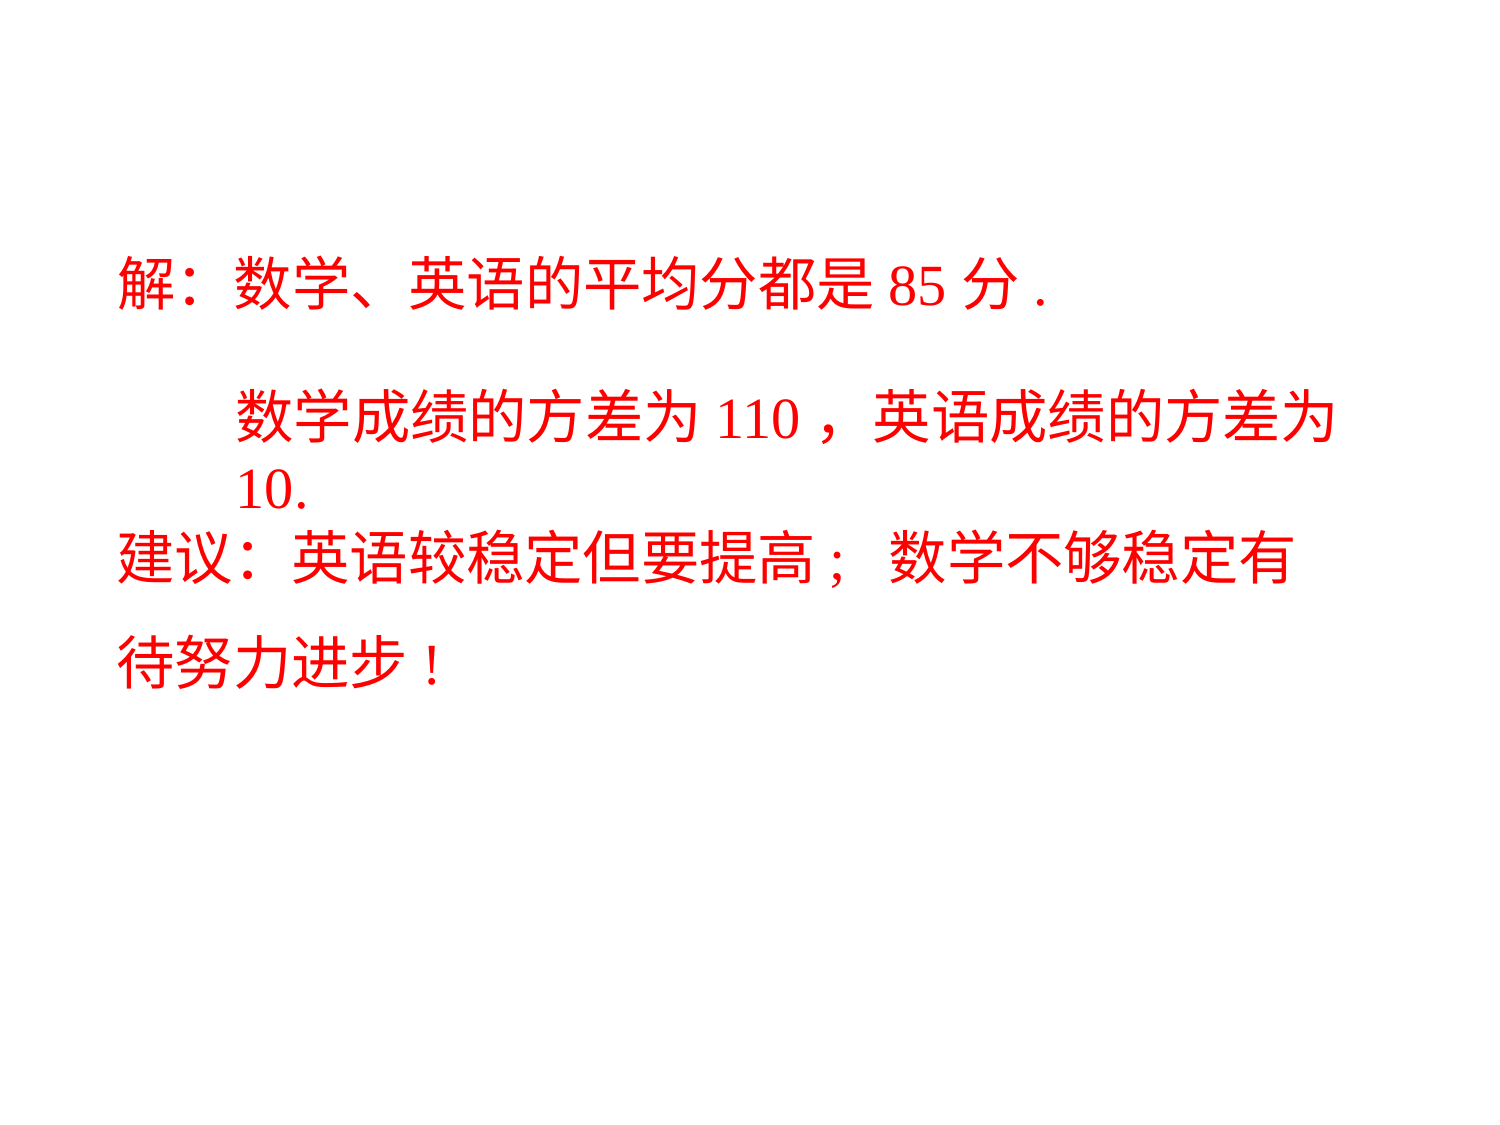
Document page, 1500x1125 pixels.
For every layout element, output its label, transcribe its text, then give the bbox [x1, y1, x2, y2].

text_box 数学成绩的方差为110，英语成绩的方差为10. [220, 372, 1418, 528]
text_box 建议：英语较稳定但要提高; 数学不够稳定有待努力进步! [102, 479, 1356, 704]
text_box 解：数学、英语的平均分都是85分. [102, 240, 1053, 325]
